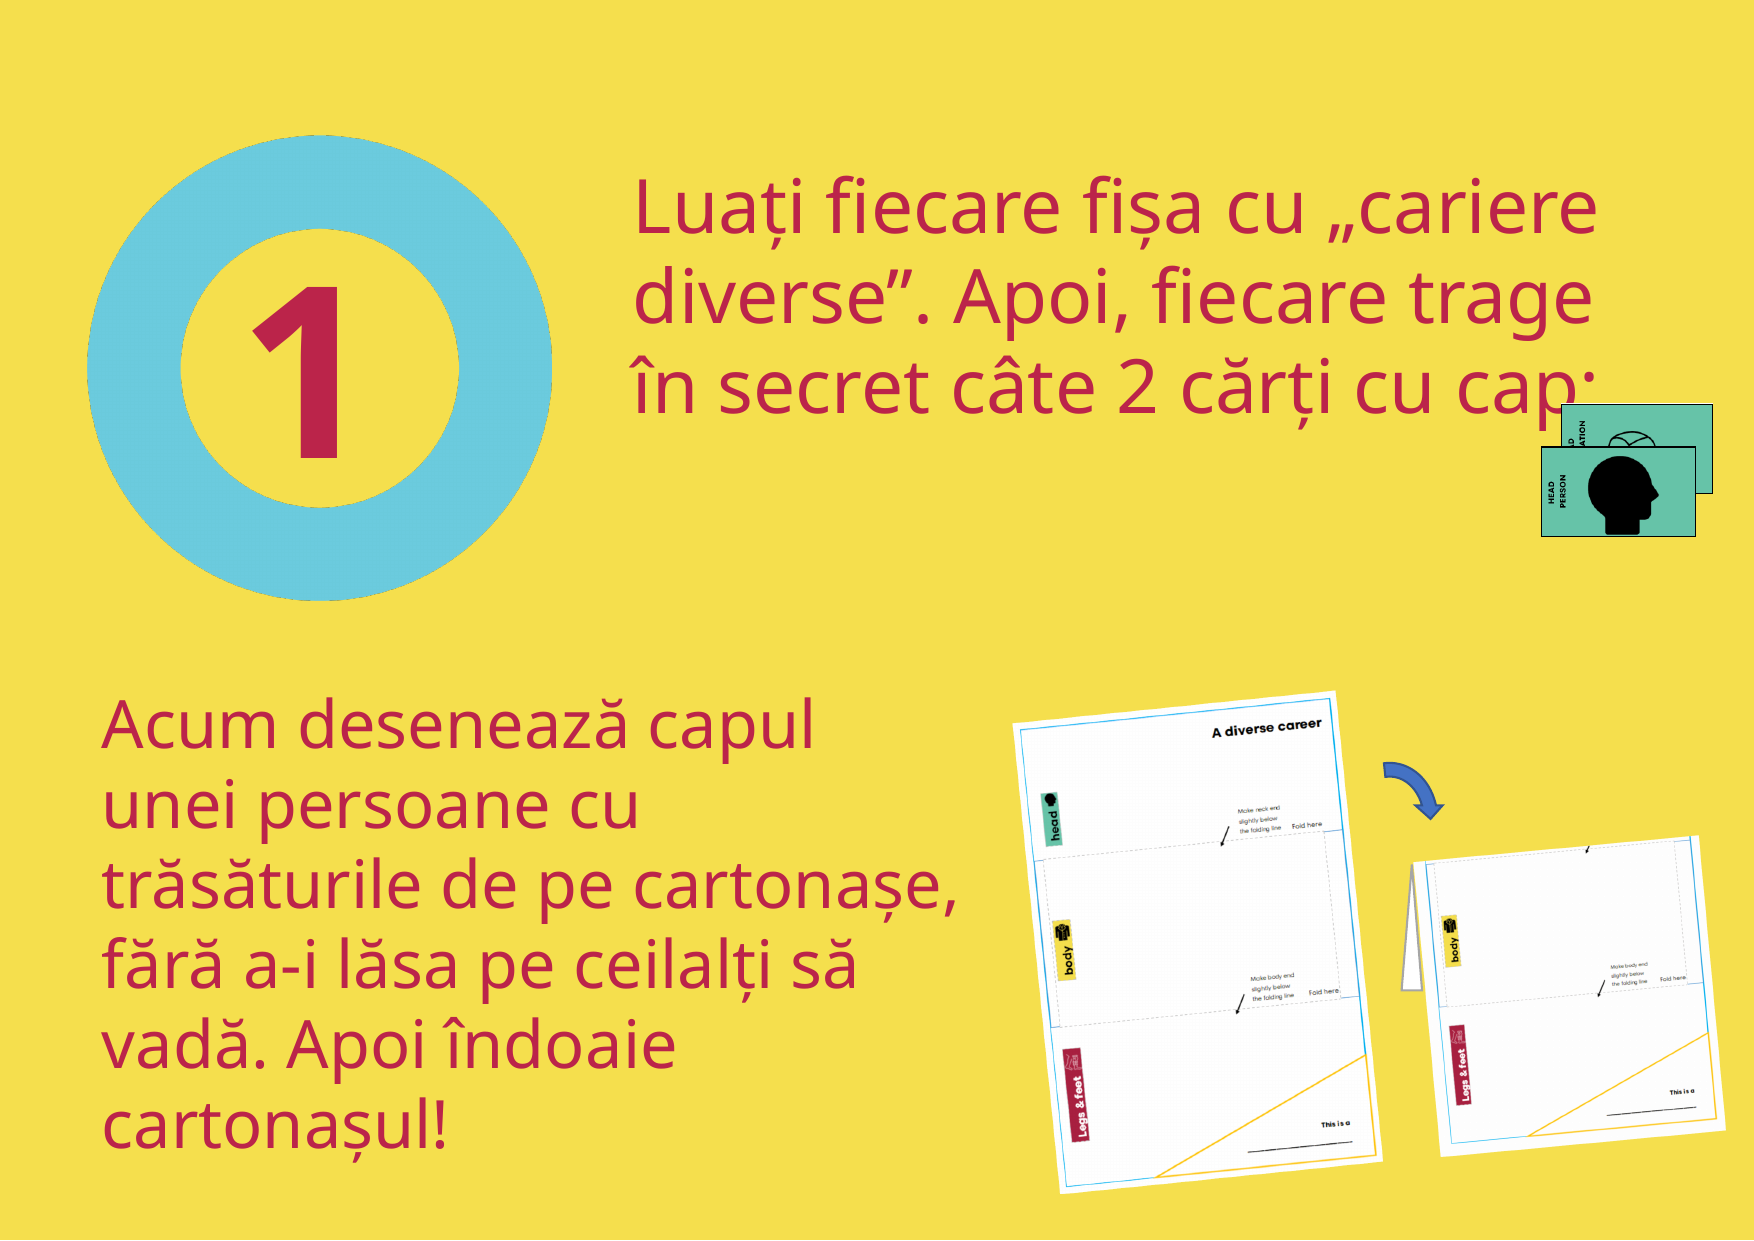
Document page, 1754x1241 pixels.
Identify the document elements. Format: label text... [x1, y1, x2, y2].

text_box [1400, 864, 1424, 992]
picture [1541, 403, 1713, 537]
picture [87, 135, 552, 601]
picture [1013, 691, 1382, 1194]
picture [1414, 836, 1725, 1156]
text_box [1382, 761, 1445, 821]
text_box Luați fiecare fișa cu „cariere diverse”. Apoi, fiecare trage în secret câte 2 cărți cu cap: [618, 151, 1647, 547]
text_box Acum desenează capul unei persoane cu trăsăturile de pe cartonașe, fără a-i lăsa pe ceilalți să vadă. Apoi îndoaie cartonașul! [86, 675, 982, 1170]
